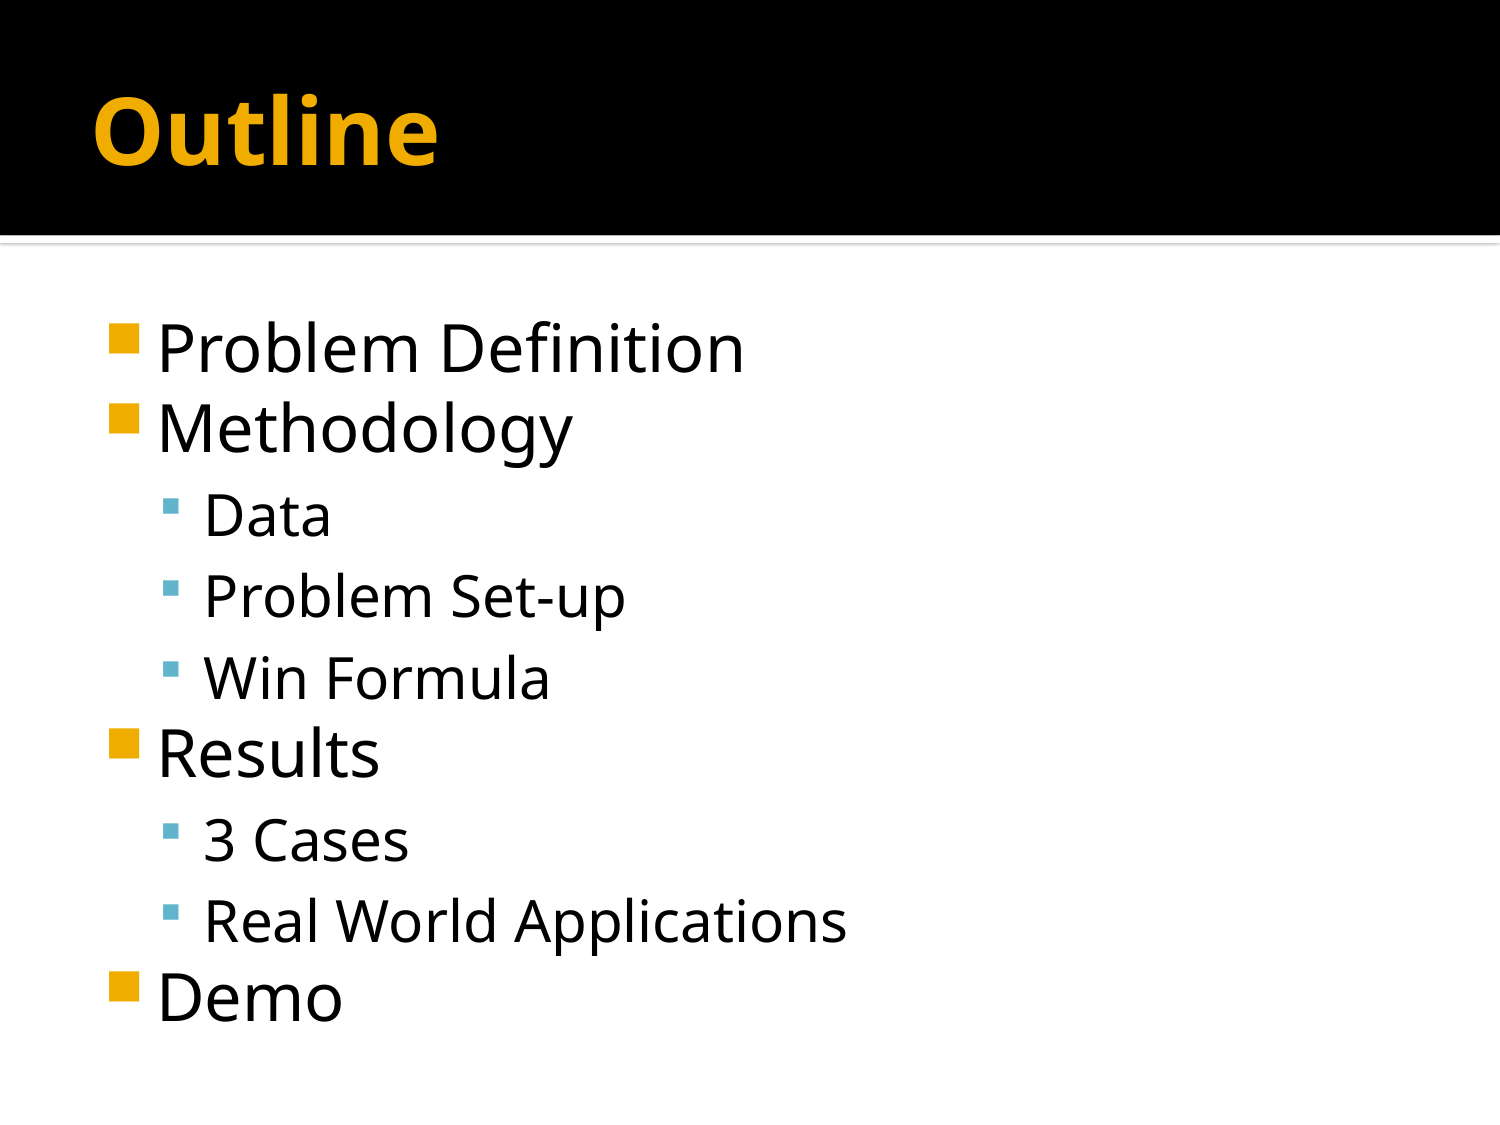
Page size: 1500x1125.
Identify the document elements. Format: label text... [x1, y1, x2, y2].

title Outline [75, 25, 1425, 231]
list Problem Definition Methodology Data Problem Set-up Win Formula Results 3 Cases Real World Applications Demo [75, 291, 1425, 1050]
